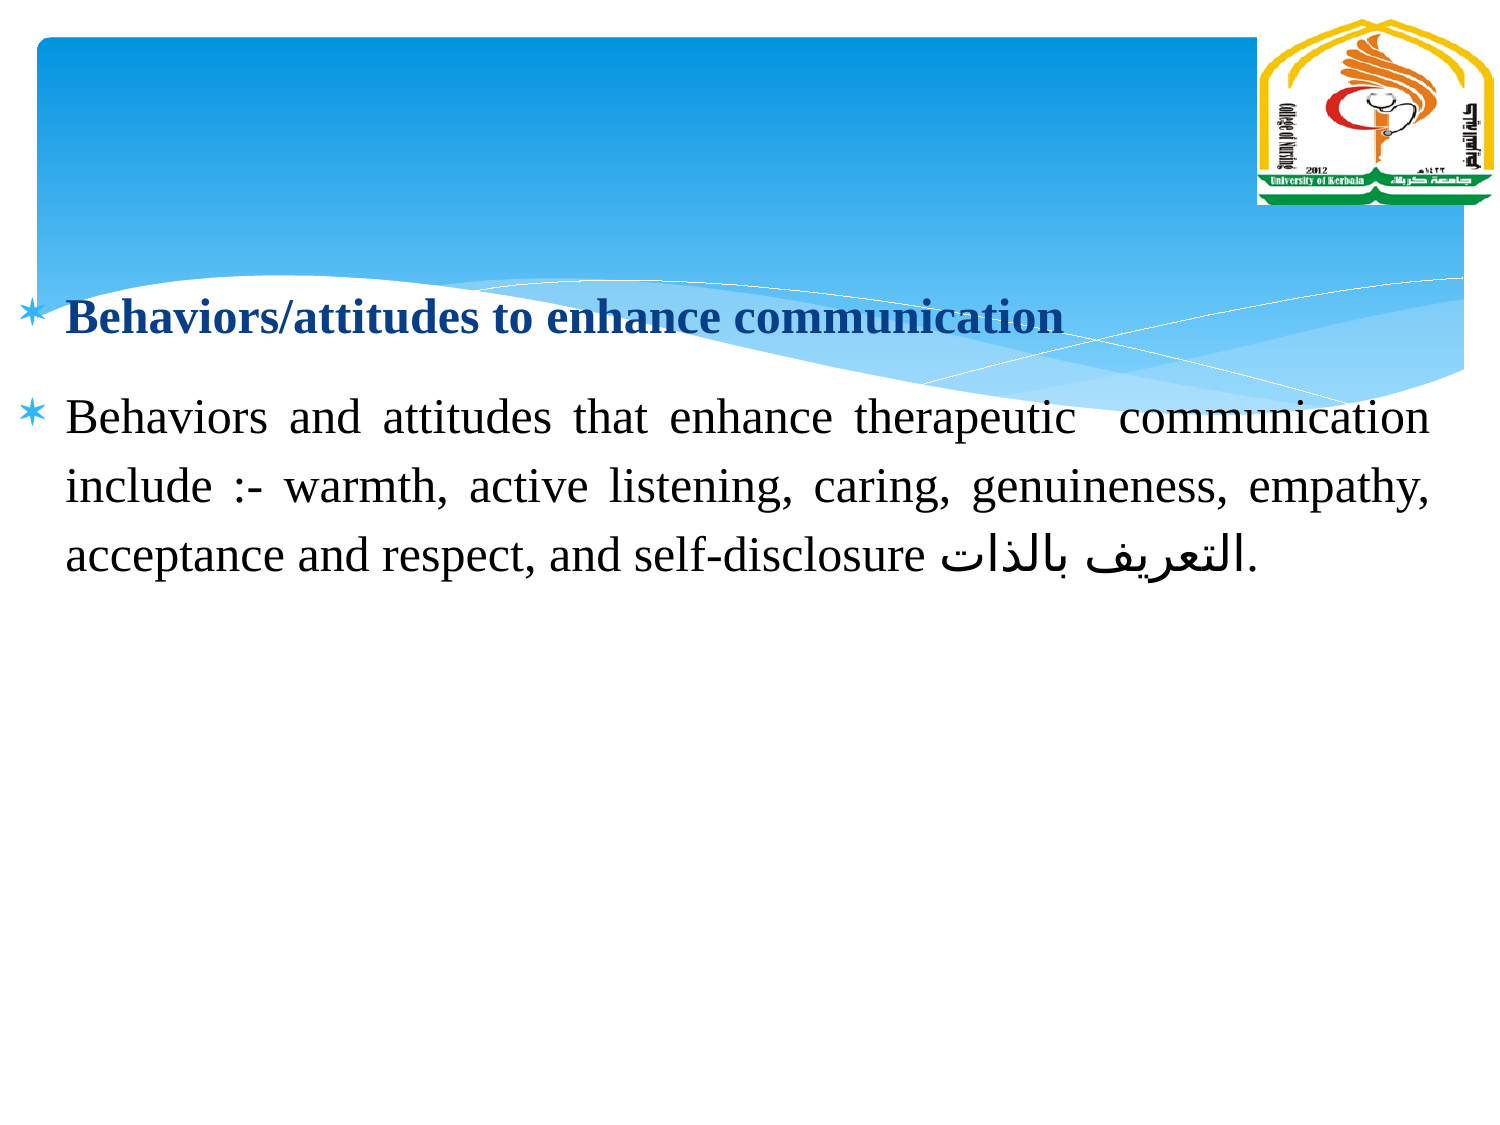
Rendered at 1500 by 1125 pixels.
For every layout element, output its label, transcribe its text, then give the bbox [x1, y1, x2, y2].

list Behaviors/attitudes to enhance communication Behaviors and attitudes that enhance therapeutic communication include :- warmth, active listening, caring, genuineness, empathy, acceptance and respect, and self-disclosure التعريف بالذات. [5, 267, 1447, 905]
picture [1257, 18, 1495, 206]
